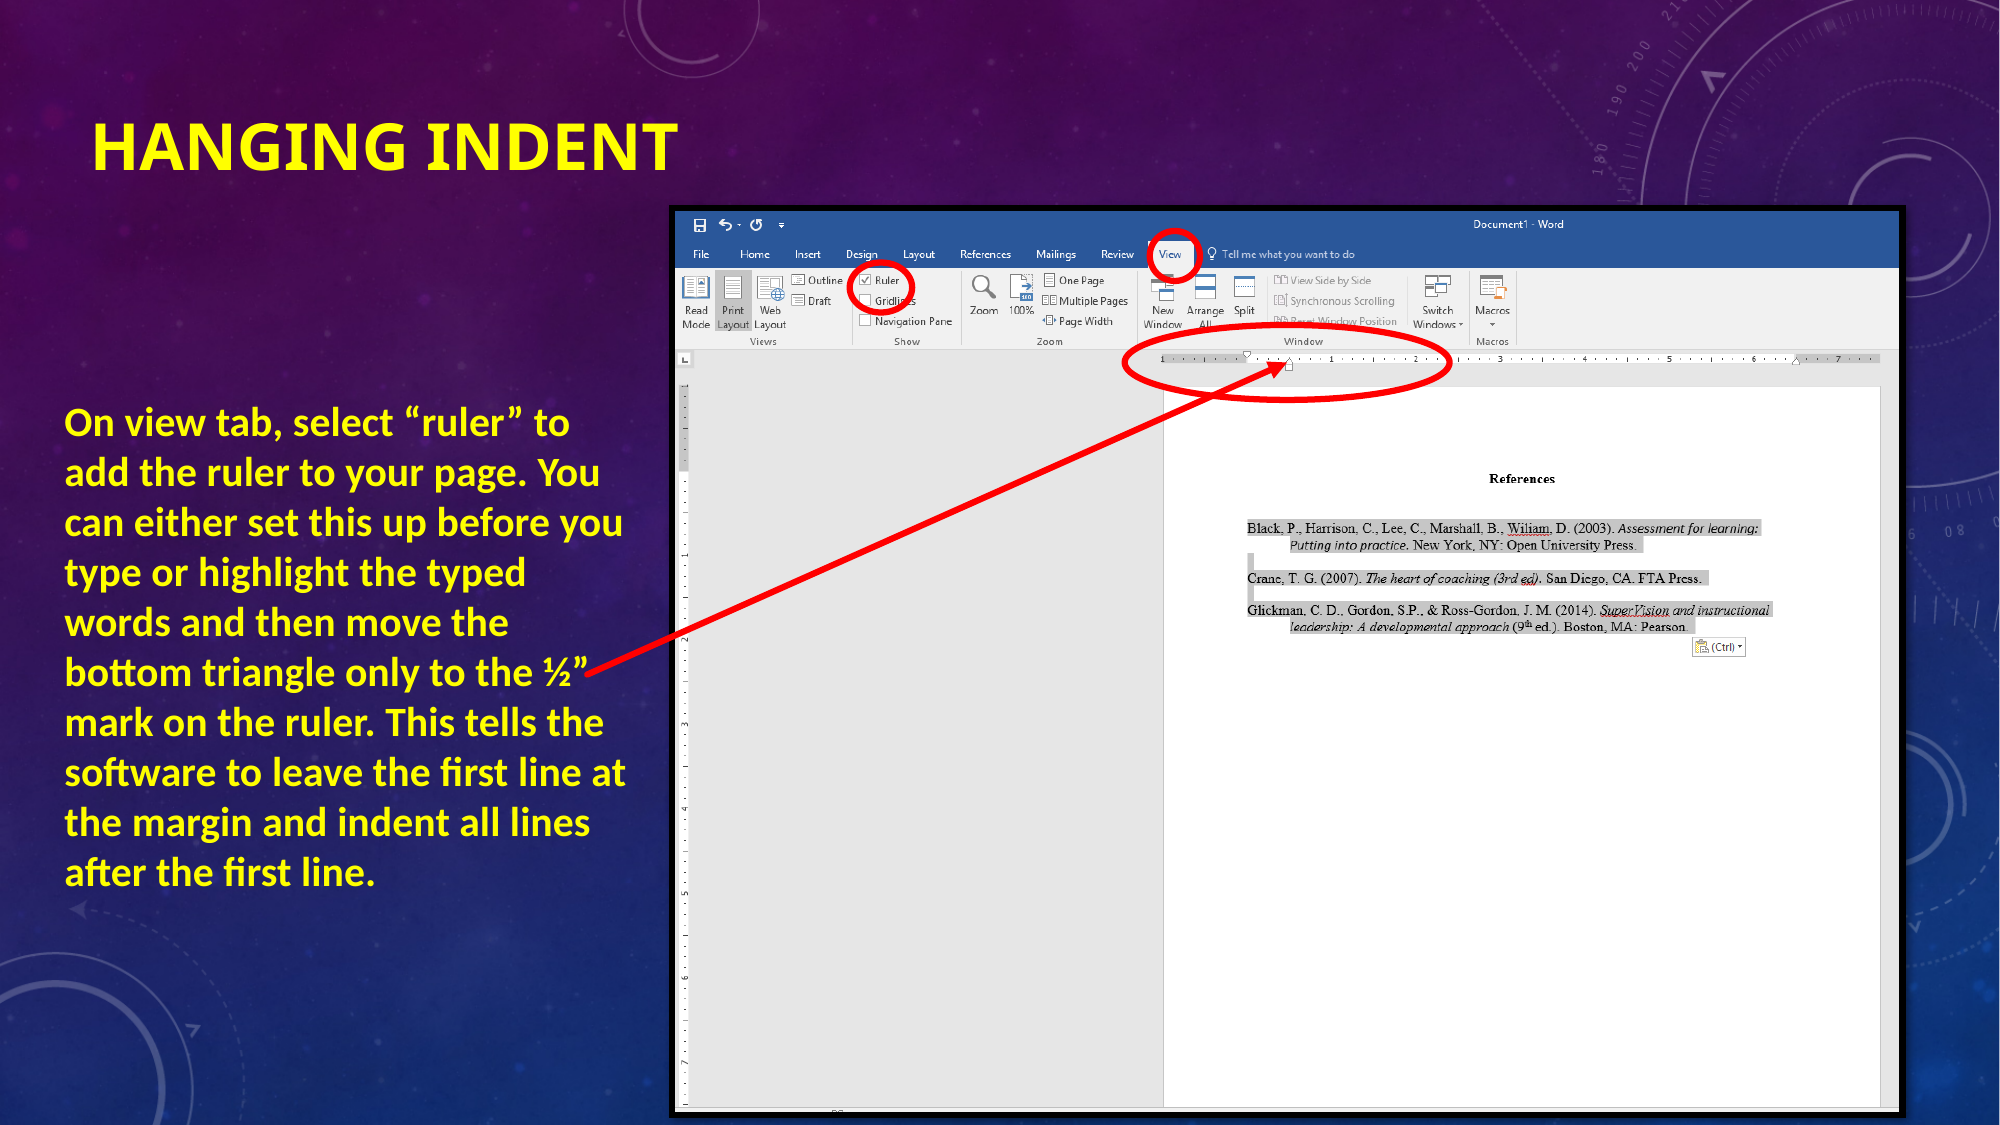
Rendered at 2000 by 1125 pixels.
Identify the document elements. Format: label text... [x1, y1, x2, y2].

text_box On view tab, select “ruler” to add the ruler to your page. You can either set this up before you type or highlight the typed words and then move the bottom triangle only to the ½” mark on the ruler. This tells the software to leave the first line at the margin and indent all lines after the first line. [49, 387, 650, 903]
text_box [586, 362, 1288, 675]
picture [0, 0, 2000, 1125]
title Hanging indent [74, 75, 737, 214]
